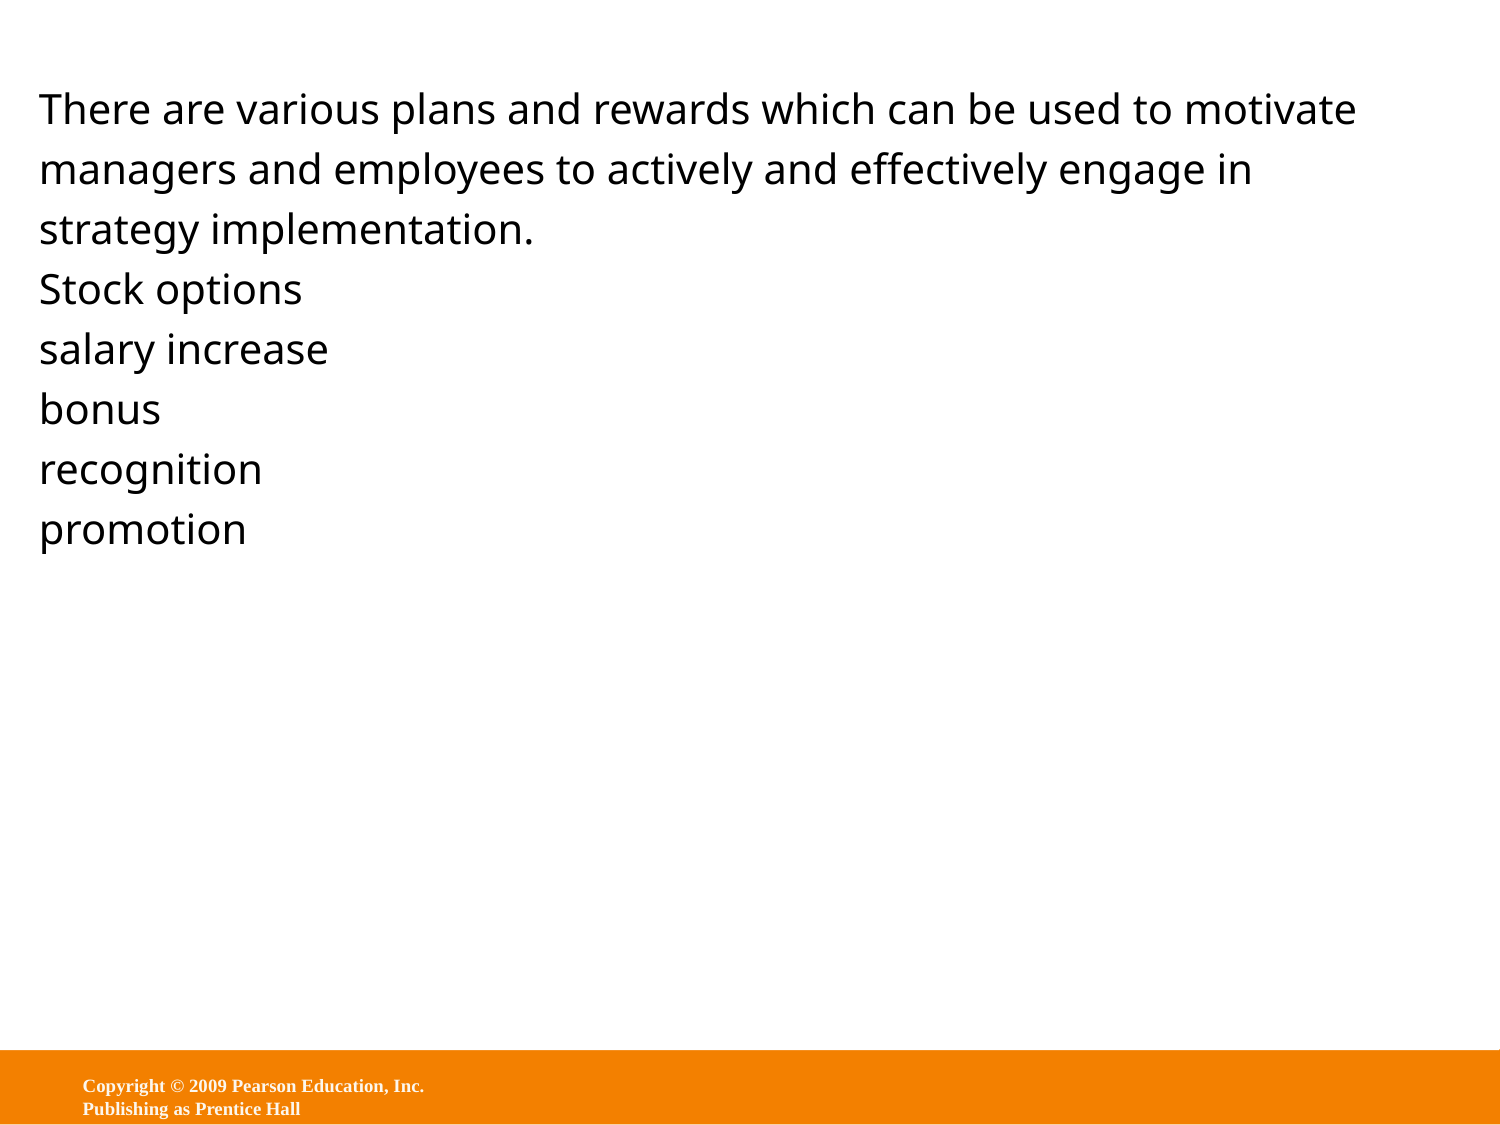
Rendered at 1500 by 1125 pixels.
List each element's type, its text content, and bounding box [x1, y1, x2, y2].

list There are various plans and rewards which can be used to motivate managers and employees to actively and effectively engage in strategy implementation. Stock options salary increase bonus recognition promotion [38, 71, 1419, 945]
picture [1248, 1042, 1500, 1124]
